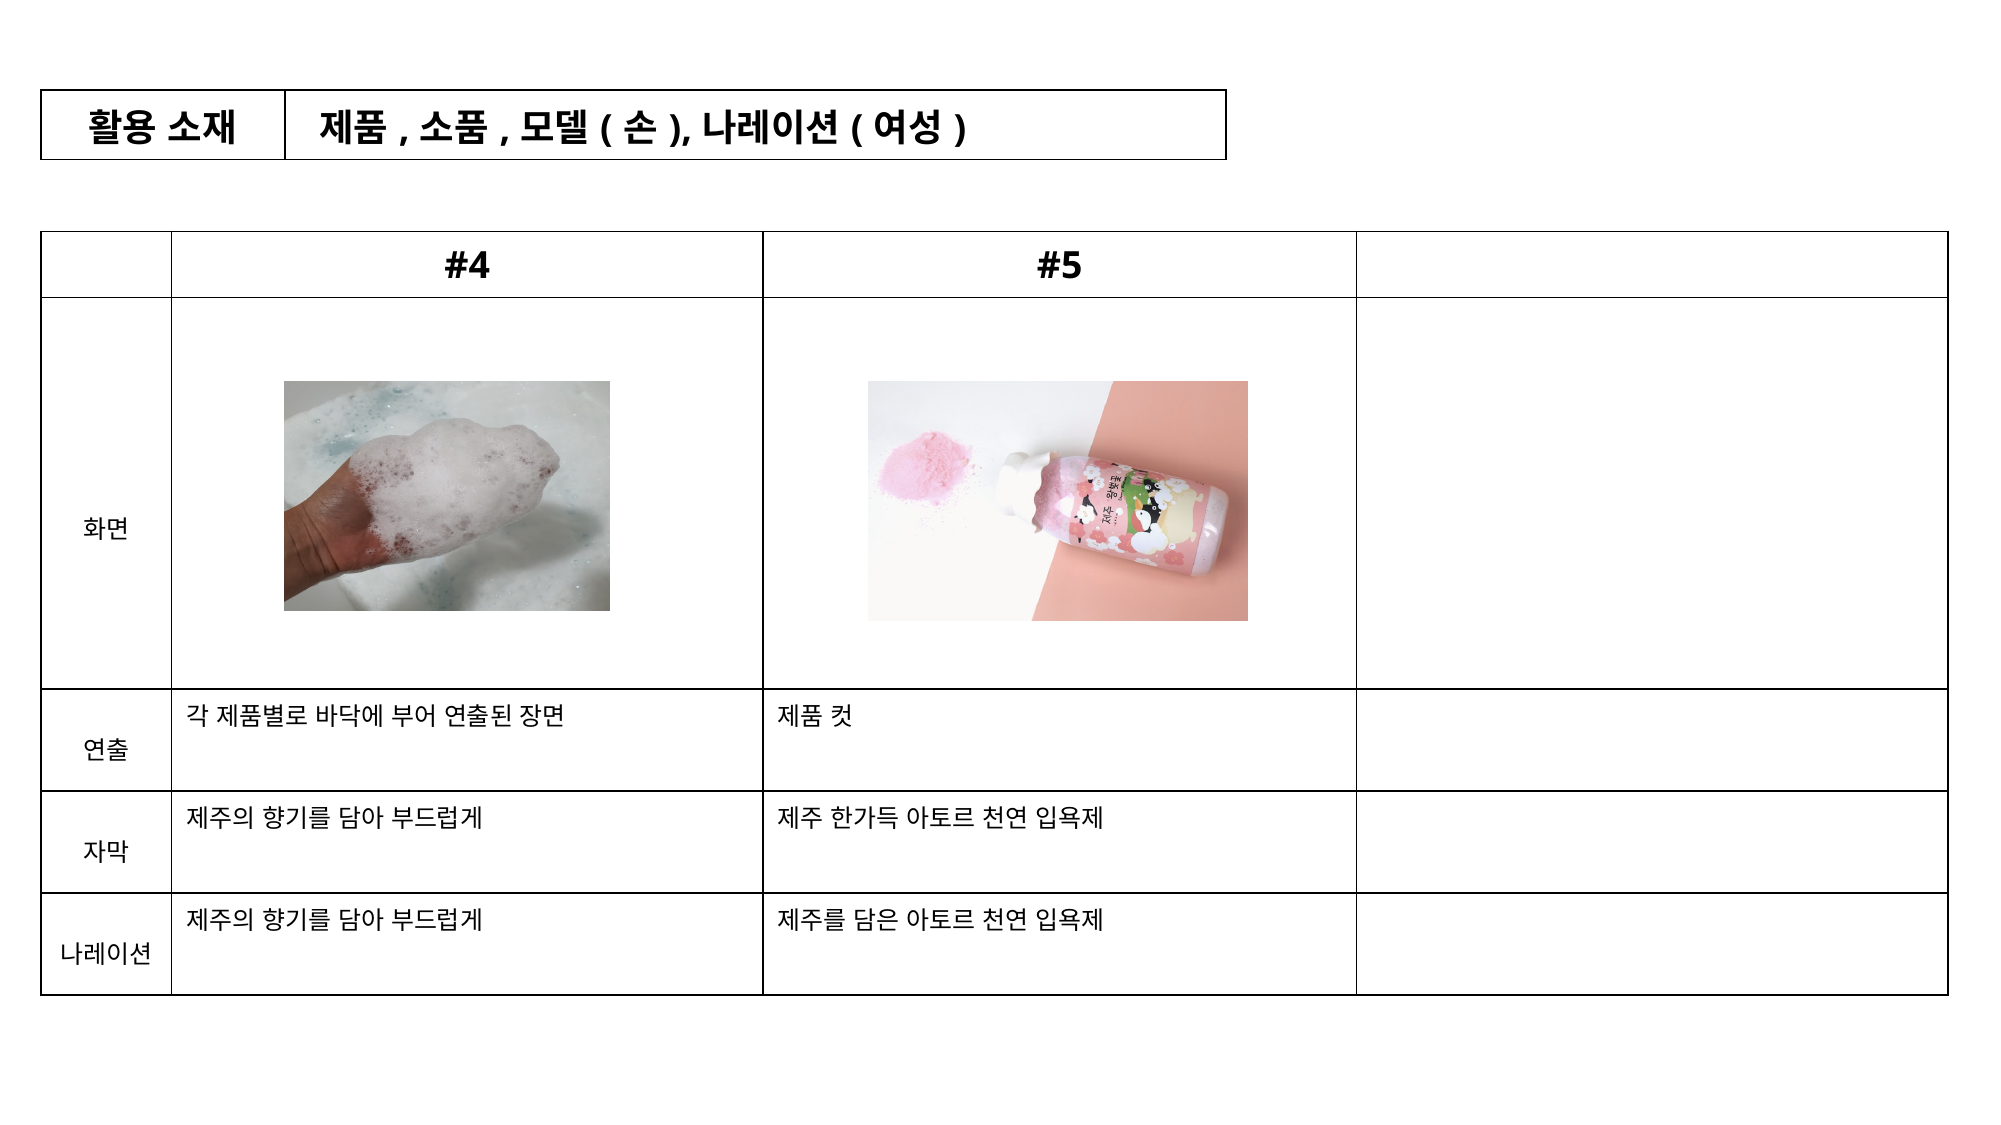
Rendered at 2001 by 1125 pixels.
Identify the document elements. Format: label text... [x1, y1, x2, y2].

picture [868, 381, 1248, 621]
table_cell 제주의 향기를 담아 부드럽게 [172, 894, 762, 994]
table_cell 화면 [42, 298, 171, 688]
table_cell 제주의 향기를 담아 부드럽게 [172, 792, 762, 892]
table_cell 제품 컷 [764, 690, 1356, 790]
table_cell 제주 한가득 아토르 천연 입욕제 [764, 792, 1356, 892]
table_cell 자막 [42, 792, 171, 892]
table_header 제품,소품,모델(손),나레이션(여성) [286, 91, 1225, 159]
table_cell 각 제품별로 바닥에 부어 연출된 장면 [172, 690, 762, 790]
table_header 활용 소재 [42, 91, 284, 159]
table_cell [172, 298, 762, 688]
table_cell [1357, 894, 1947, 994]
table_cell 연출 [42, 690, 171, 790]
table_header #5 [764, 232, 1356, 297]
table_header [1357, 232, 1947, 297]
table_header #4 [172, 232, 762, 297]
table_cell [764, 298, 1356, 688]
table_cell [1357, 298, 1947, 688]
table_cell [1357, 792, 1947, 892]
table_header [42, 232, 171, 297]
table_cell 나레이션 [42, 894, 171, 994]
table_cell [1357, 690, 1947, 790]
table_cell 제주를 담은 아토르 천연 입욕제 [764, 894, 1356, 994]
picture [284, 381, 610, 611]
